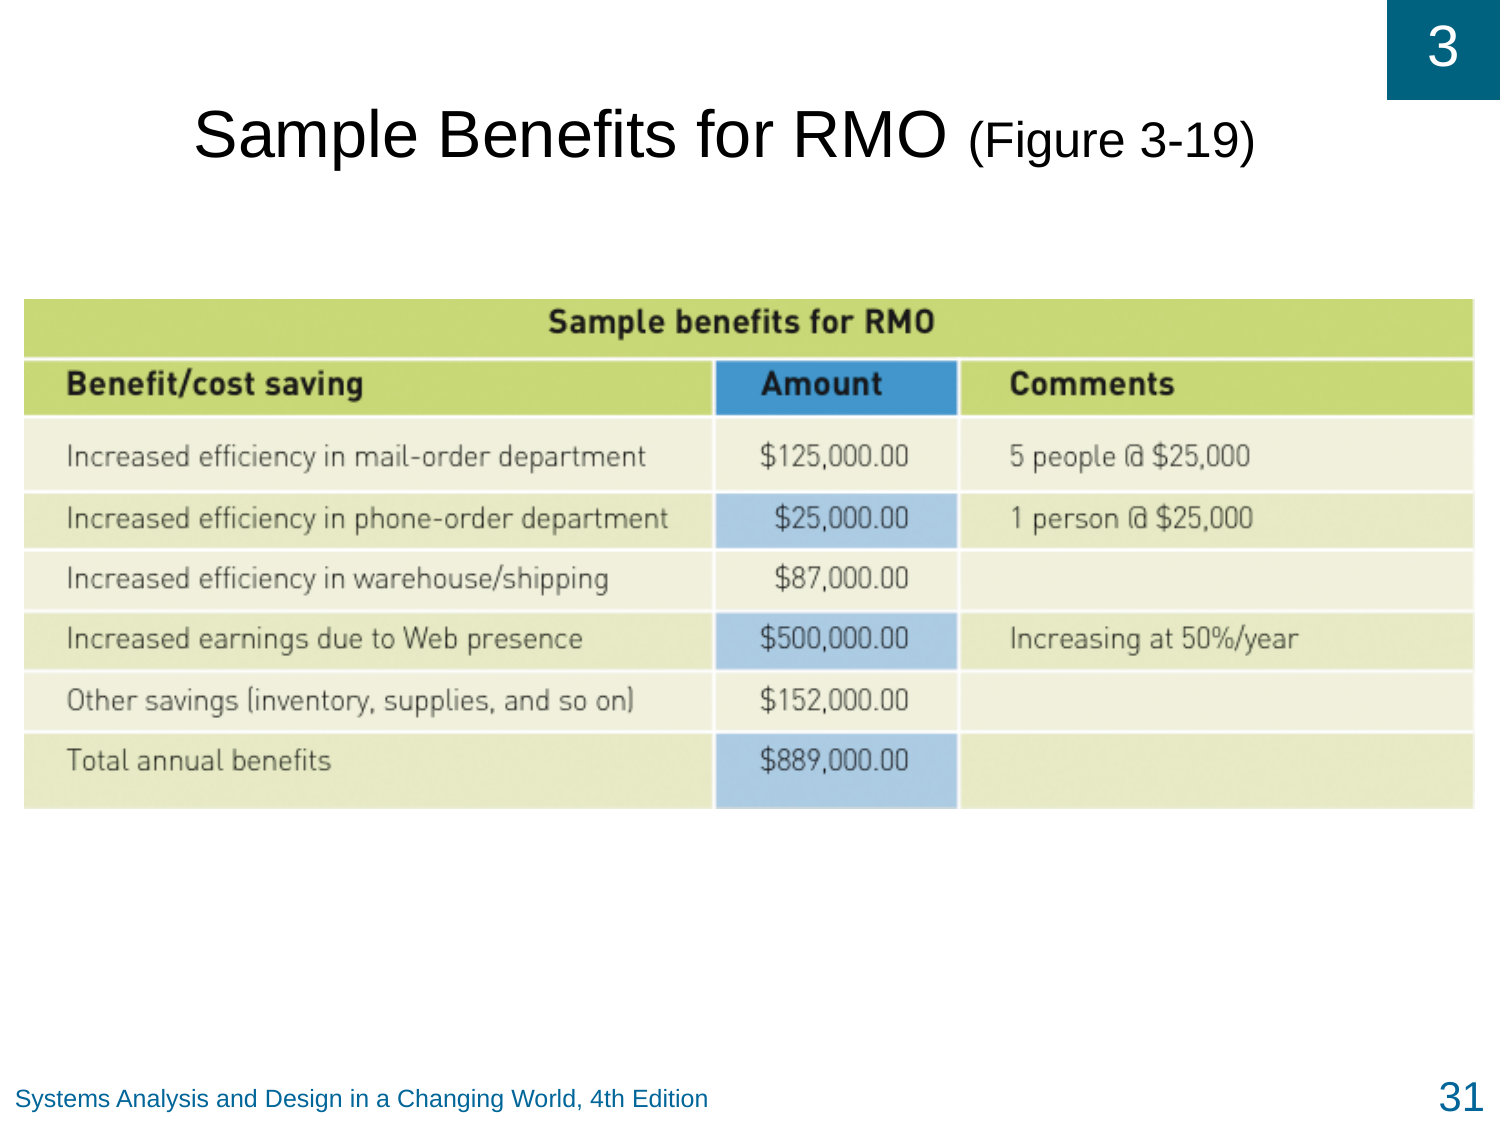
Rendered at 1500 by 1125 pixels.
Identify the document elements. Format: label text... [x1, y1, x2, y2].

slide_number 31 [1149, 1062, 1500, 1125]
footer Systems Analysis and Design in a Changing World, 4th Edition [0, 1074, 1138, 1125]
picture [24, 299, 1476, 809]
title Sample Benefits for RMO (Figure 3-19)‏ [74, 37, 1376, 226]
